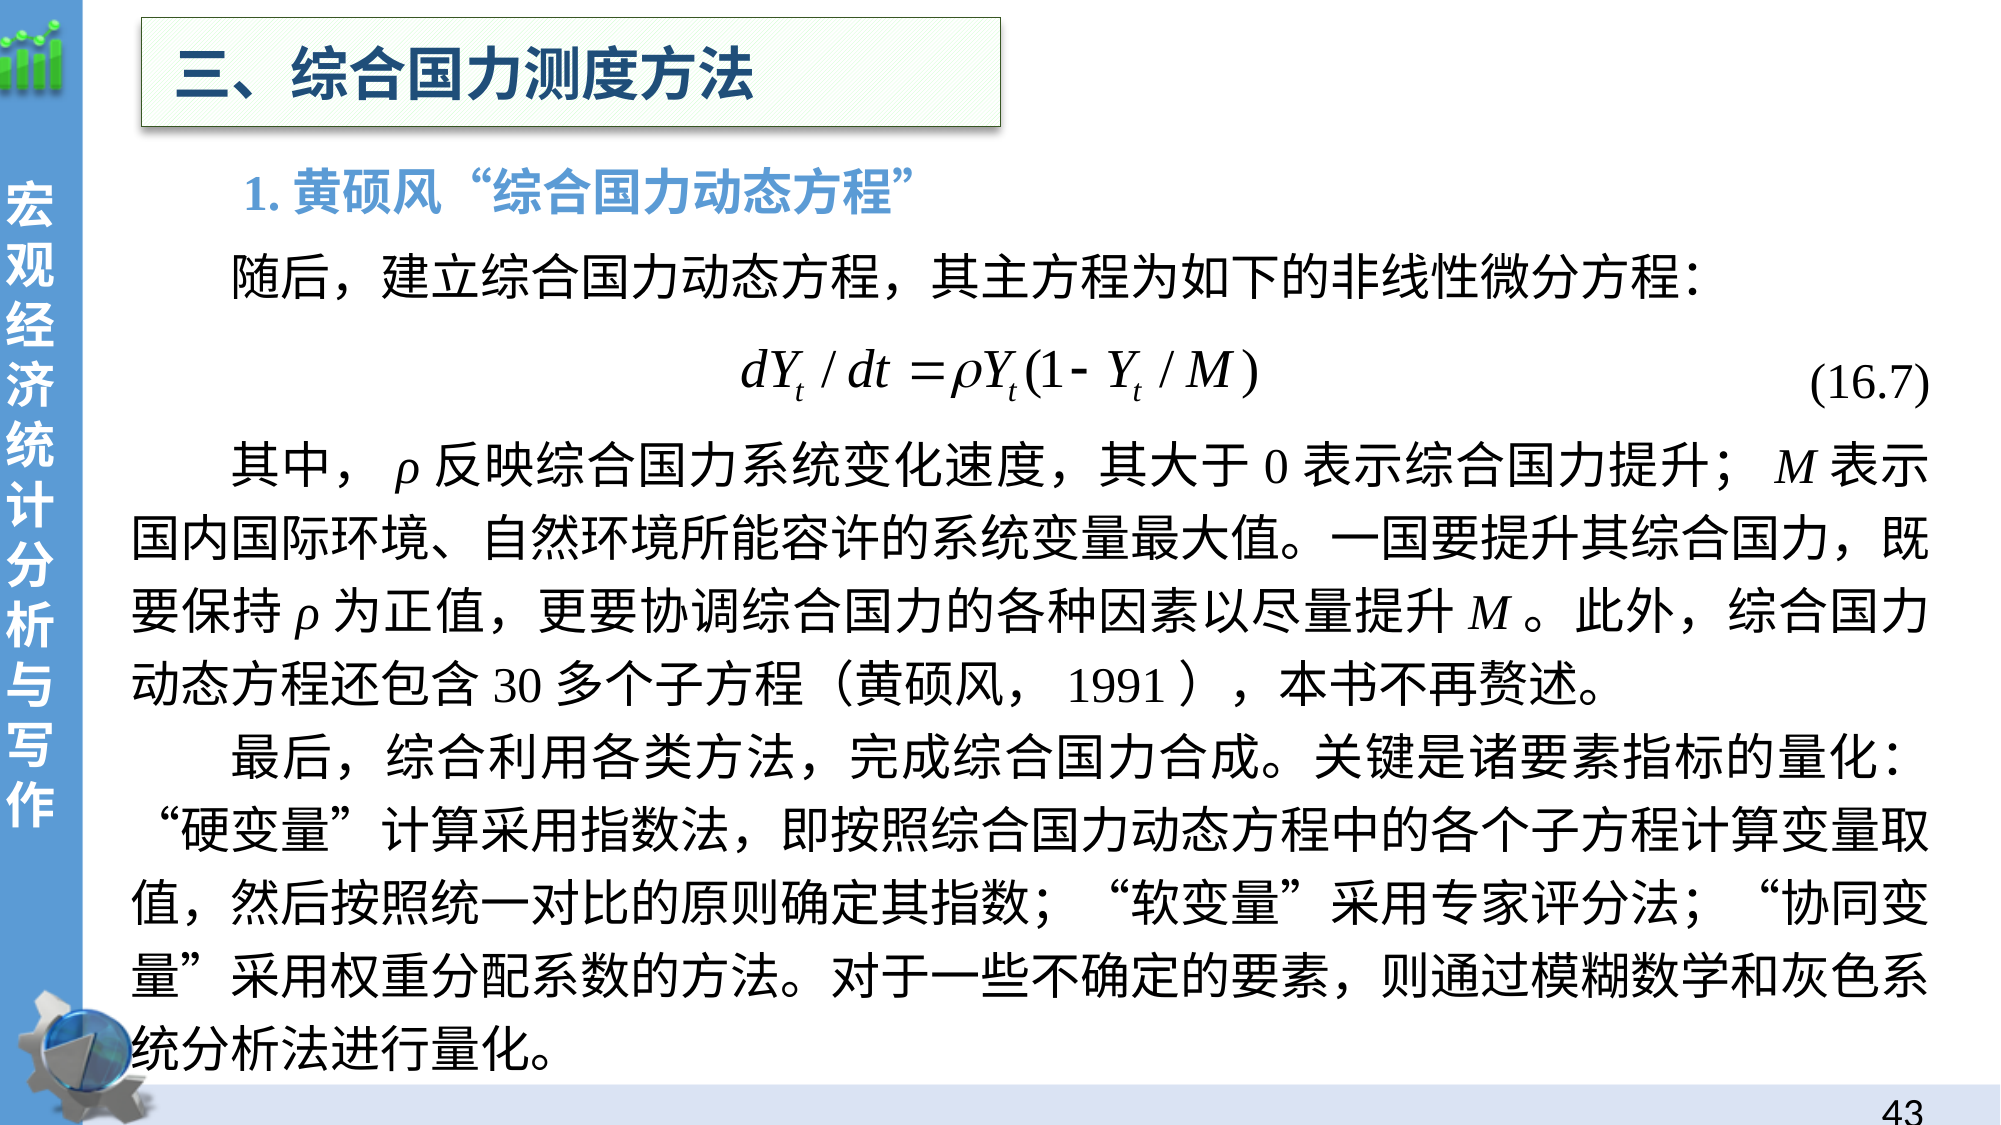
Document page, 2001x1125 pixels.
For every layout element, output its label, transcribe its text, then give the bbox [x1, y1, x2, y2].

text_box 三、综合国力测度方法 [141, 17, 1000, 127]
slide_number 42 [1786, 1085, 1940, 1125]
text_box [732, 332, 1268, 415]
picture [0, 0, 2001, 1125]
text_box 1.黄硕风“综合国力动态方程” 随后，建立综合国力动态方程，其主方程为如下的非线性微分方程： (16.7) 其中，ρ反映综合国力系统变化速度，其大于0表示综合国力提升；M表示国内国际环境、自然环境所能容许的系统变量最大值。一国要提升其综合国力，既要保持ρ为正值，更要协调综合国力的各种因素以尽量提升M。此外，综合国力动态方程还包含30多个子方程（黄硕风，1991），本书不再赘述。 最后，综合利用各类方法，完成综合国力合成。关键是诸要素指标的量化：“硬变量”计算采用指数法，即按照综合国力动态方程中的各个子方程计算变量取值，然后按照统一对比的原则确定其指数；“软变量”采用专家评分法；“协同变量”采用权重分配系数的方法。对于一些不确定的要素，则通过模糊数学和灰色系统分析法进行量化。 [115, 146, 1946, 1061]
